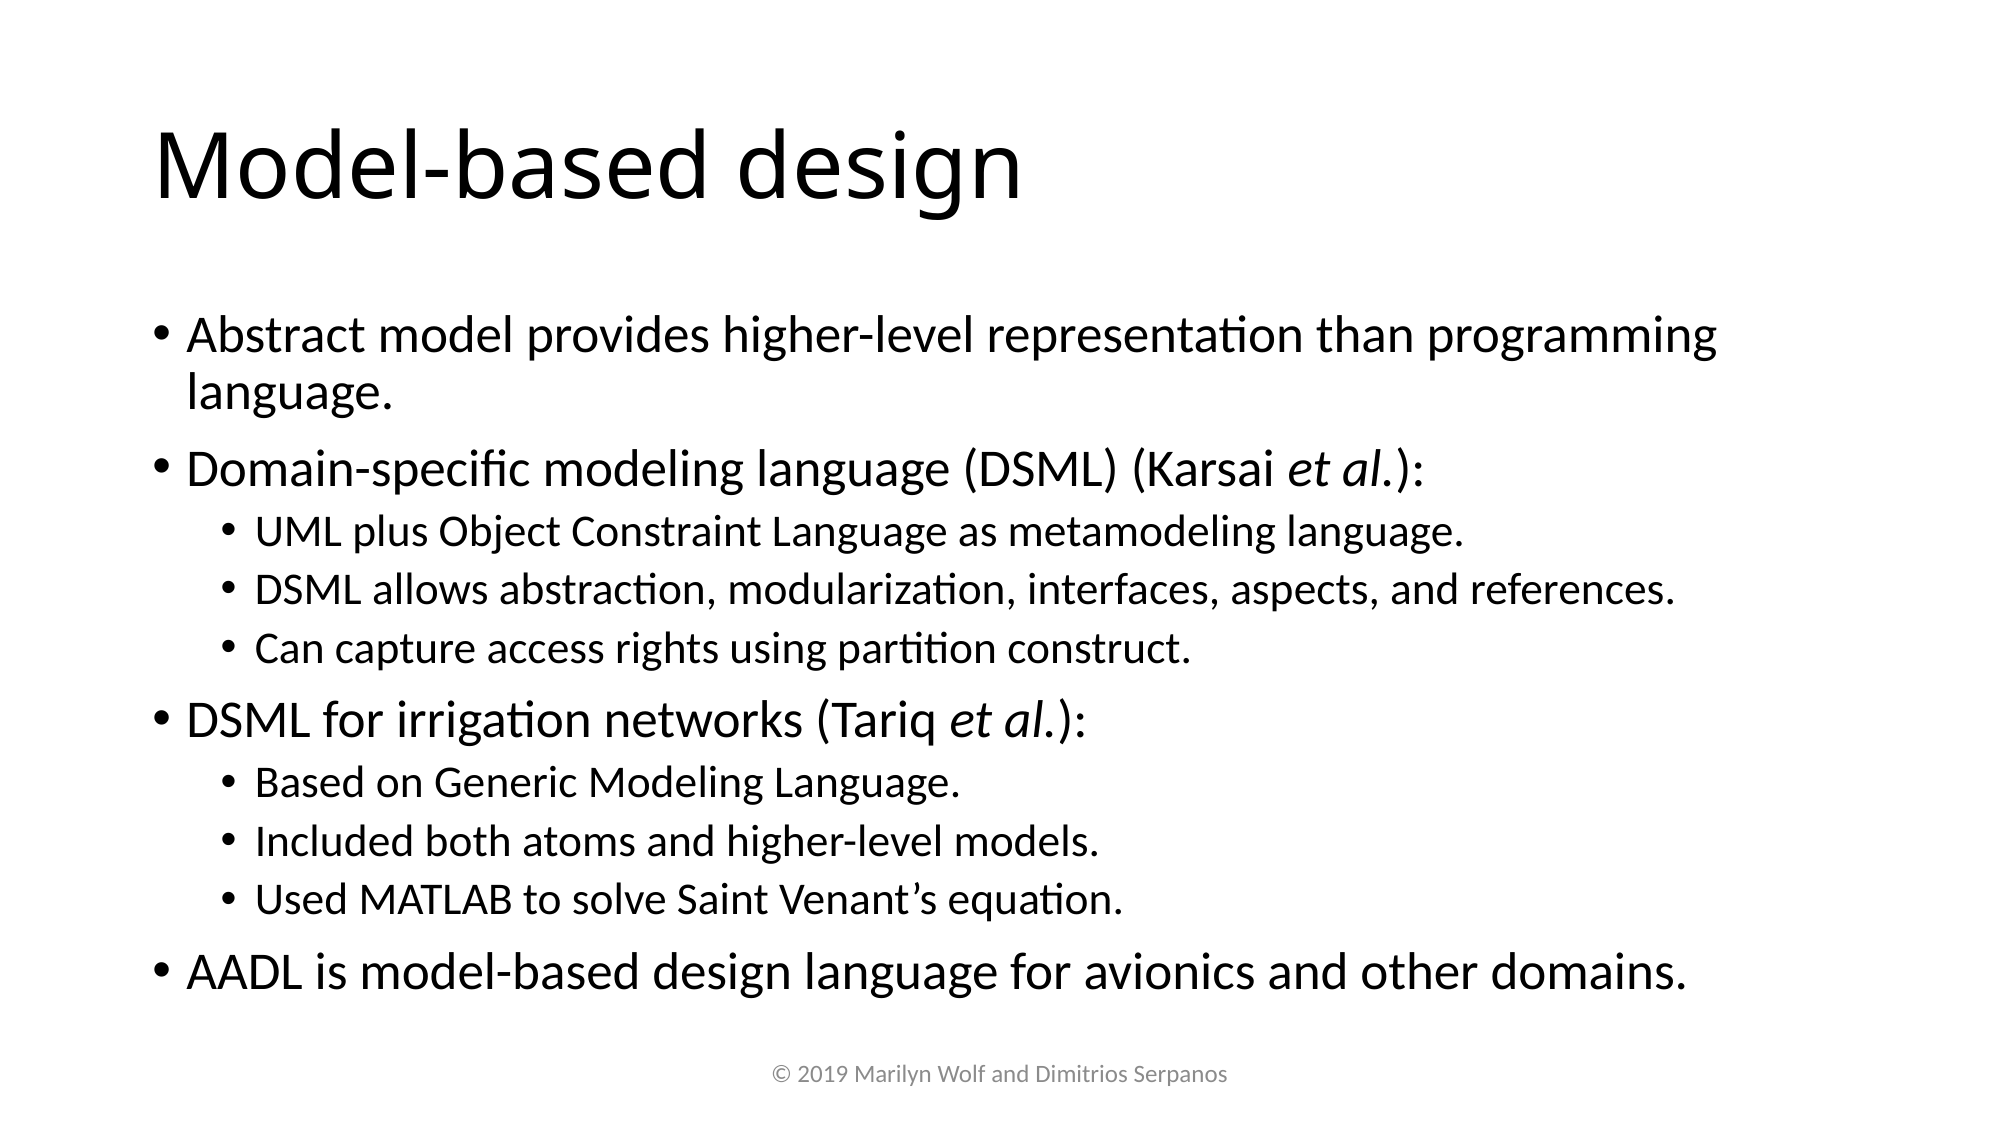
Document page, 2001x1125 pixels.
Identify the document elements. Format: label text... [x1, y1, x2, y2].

title Model-based design [137, 59, 1863, 278]
footer © 2019 Marilyn Wolf and Dimitrios Serpanos [662, 1042, 1338, 1103]
list Abstract model provides higher-level representation than programming language. Domain-specific modeling language (DSML) (Karsai et al.): UML plus Object Constraint Language as metamodeling language. DSML allows abstraction, modularization, interfaces, aspects, and references. Can capture access rights using partition construct. DSML for irrigation networks (Tariq et al.): Based on Generic Modeling Language. Included both atoms and higher-level models. Used MATLAB to solve Saint Venant’s equation. AADL is model-based design language for avionics and other domains. [137, 299, 1863, 1014]
